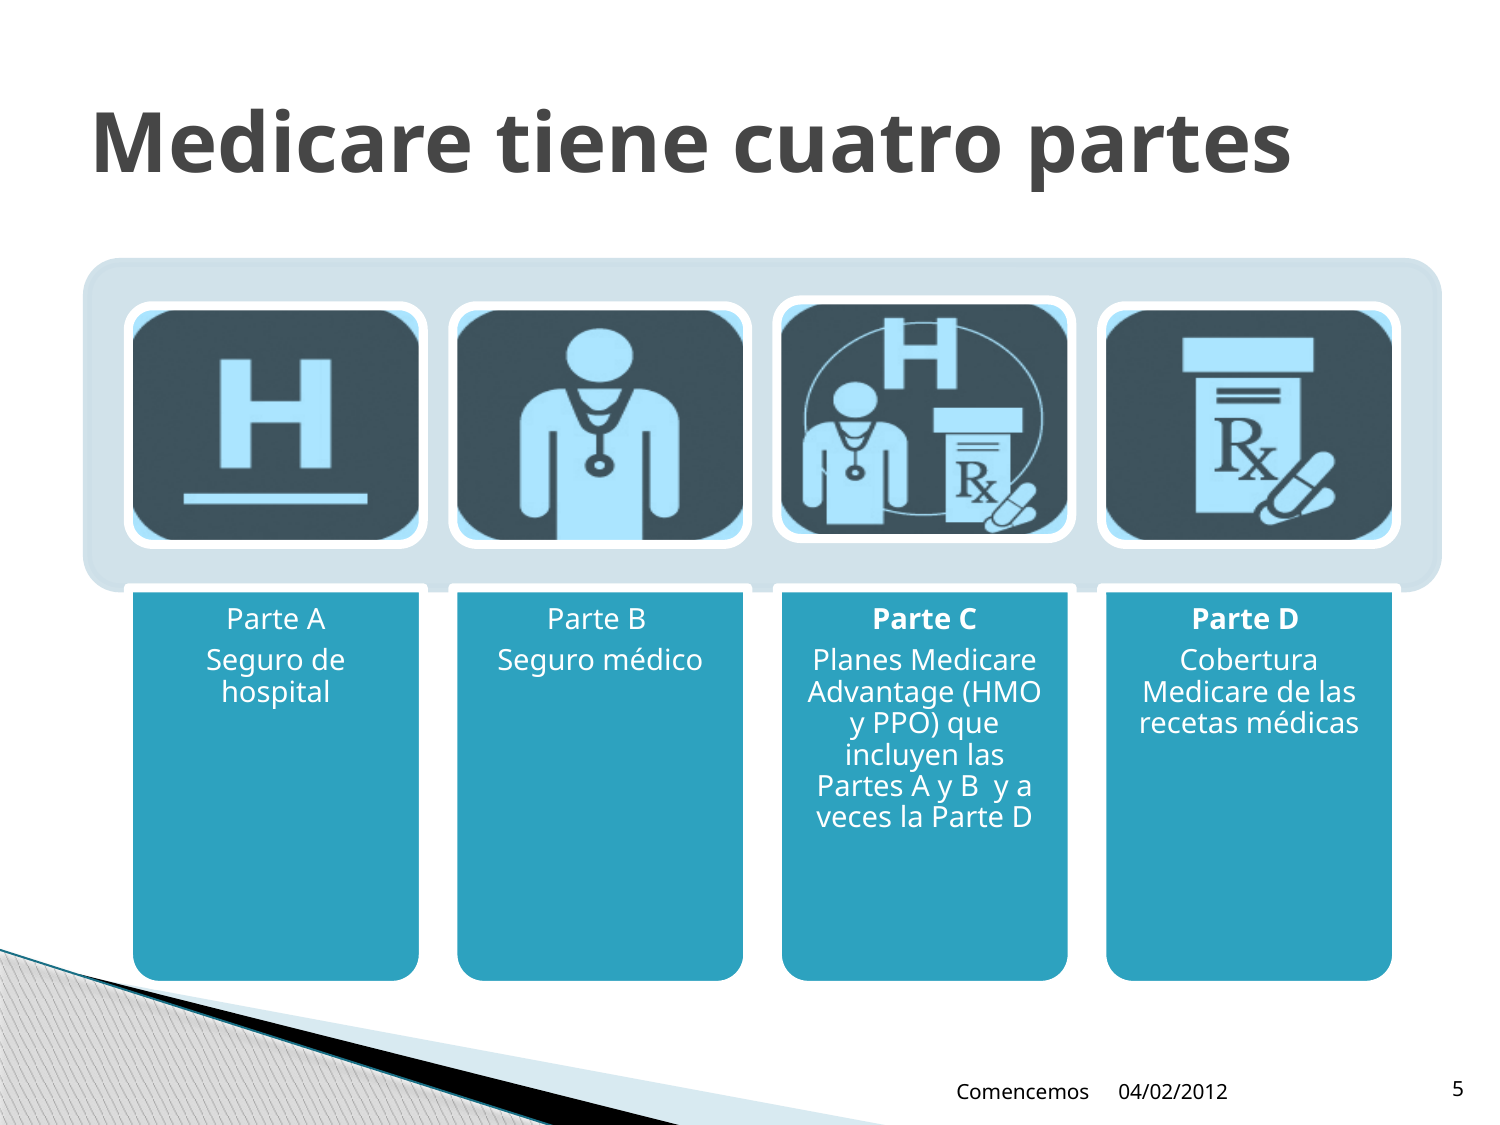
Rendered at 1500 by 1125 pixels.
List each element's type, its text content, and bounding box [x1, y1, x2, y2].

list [87, 262, 1438, 986]
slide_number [1105, 1051, 1418, 1112]
footer Comencemos [718, 1051, 1105, 1112]
title Medicare tiene cuatro partes [75, 45, 1425, 233]
slide_number 5 [1418, 1051, 1479, 1112]
